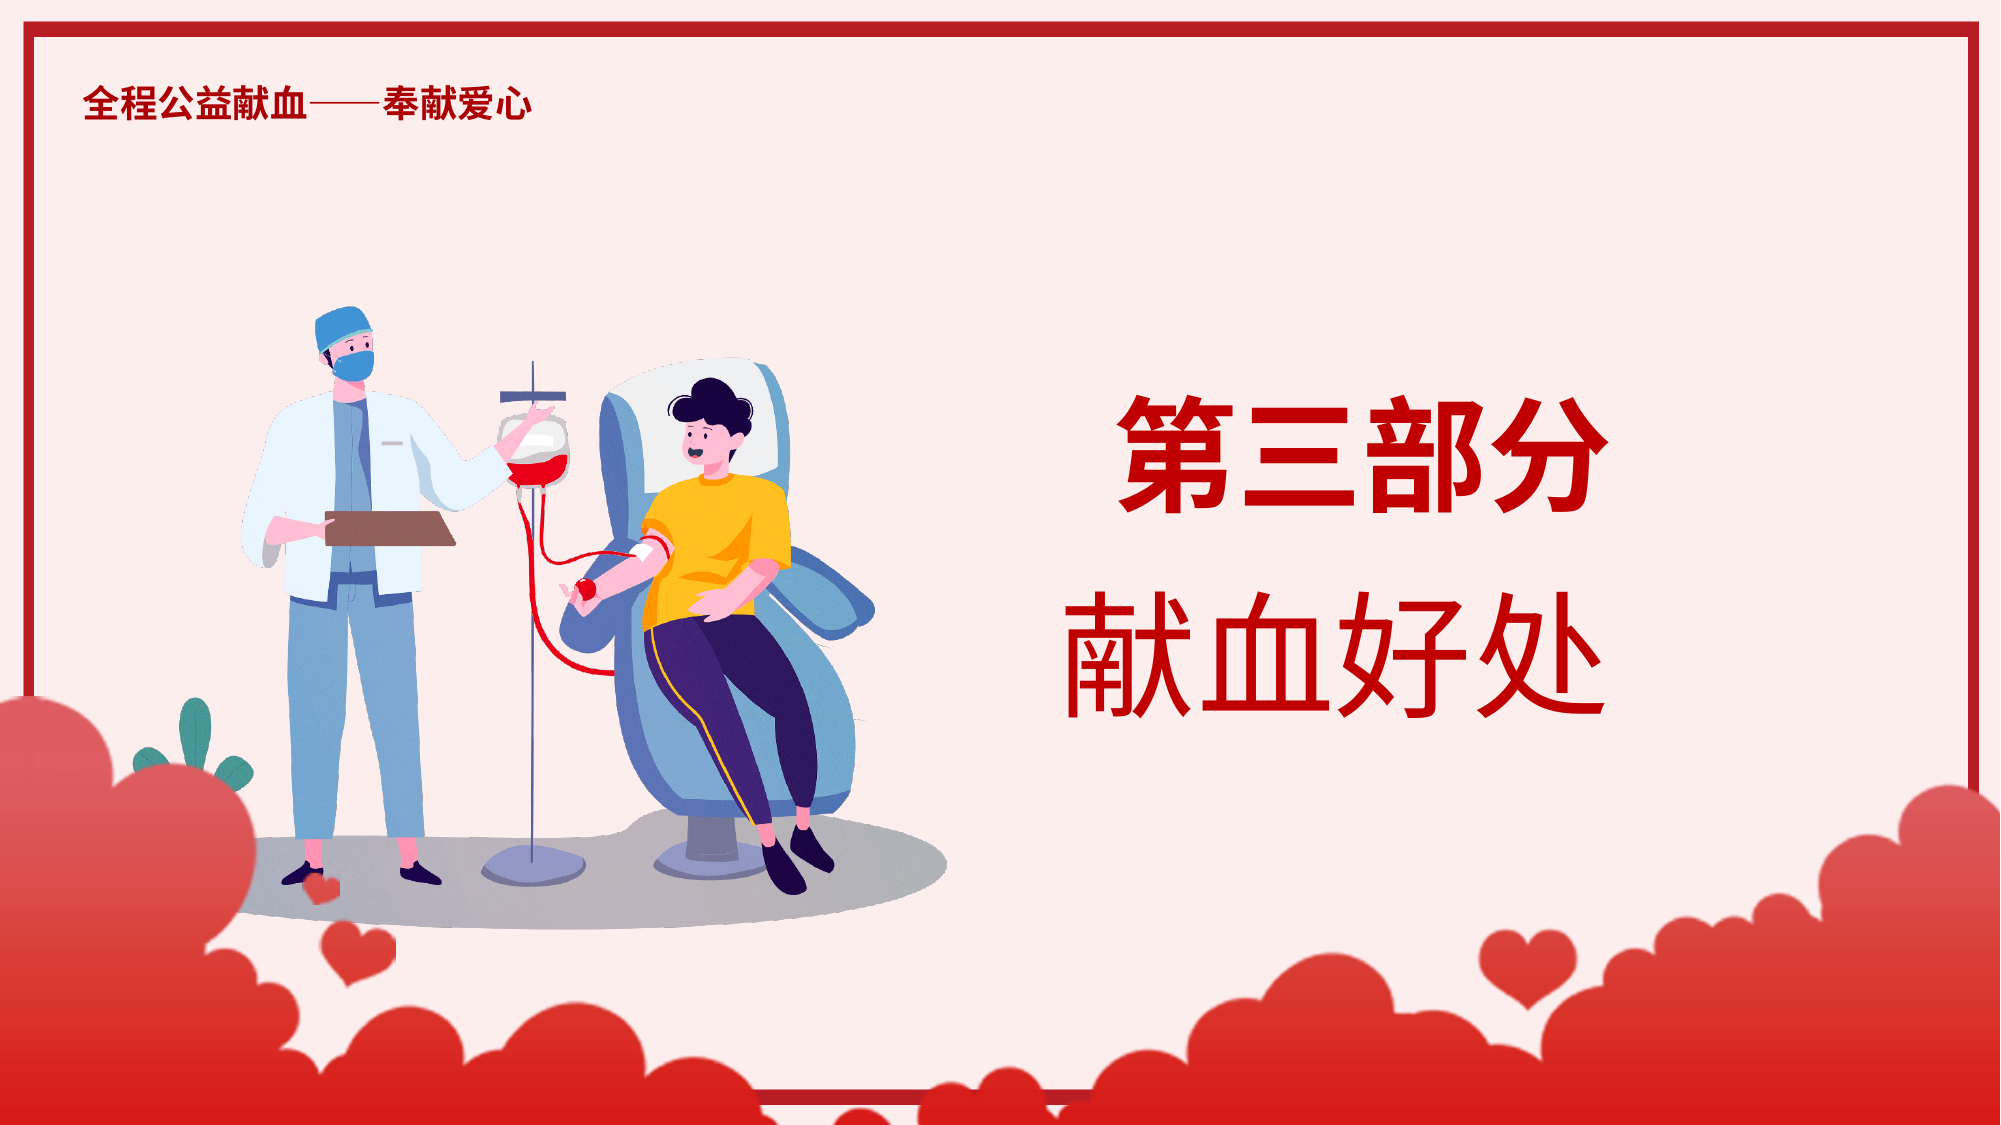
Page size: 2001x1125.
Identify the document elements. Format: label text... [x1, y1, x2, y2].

text_box 第三部分 [1000, 377, 1732, 528]
text_box 全程公益献血——奉献爱心 [67, 72, 548, 133]
picture [0, 0, 2000, 1125]
text_box 献血好处 [1000, 562, 1723, 696]
